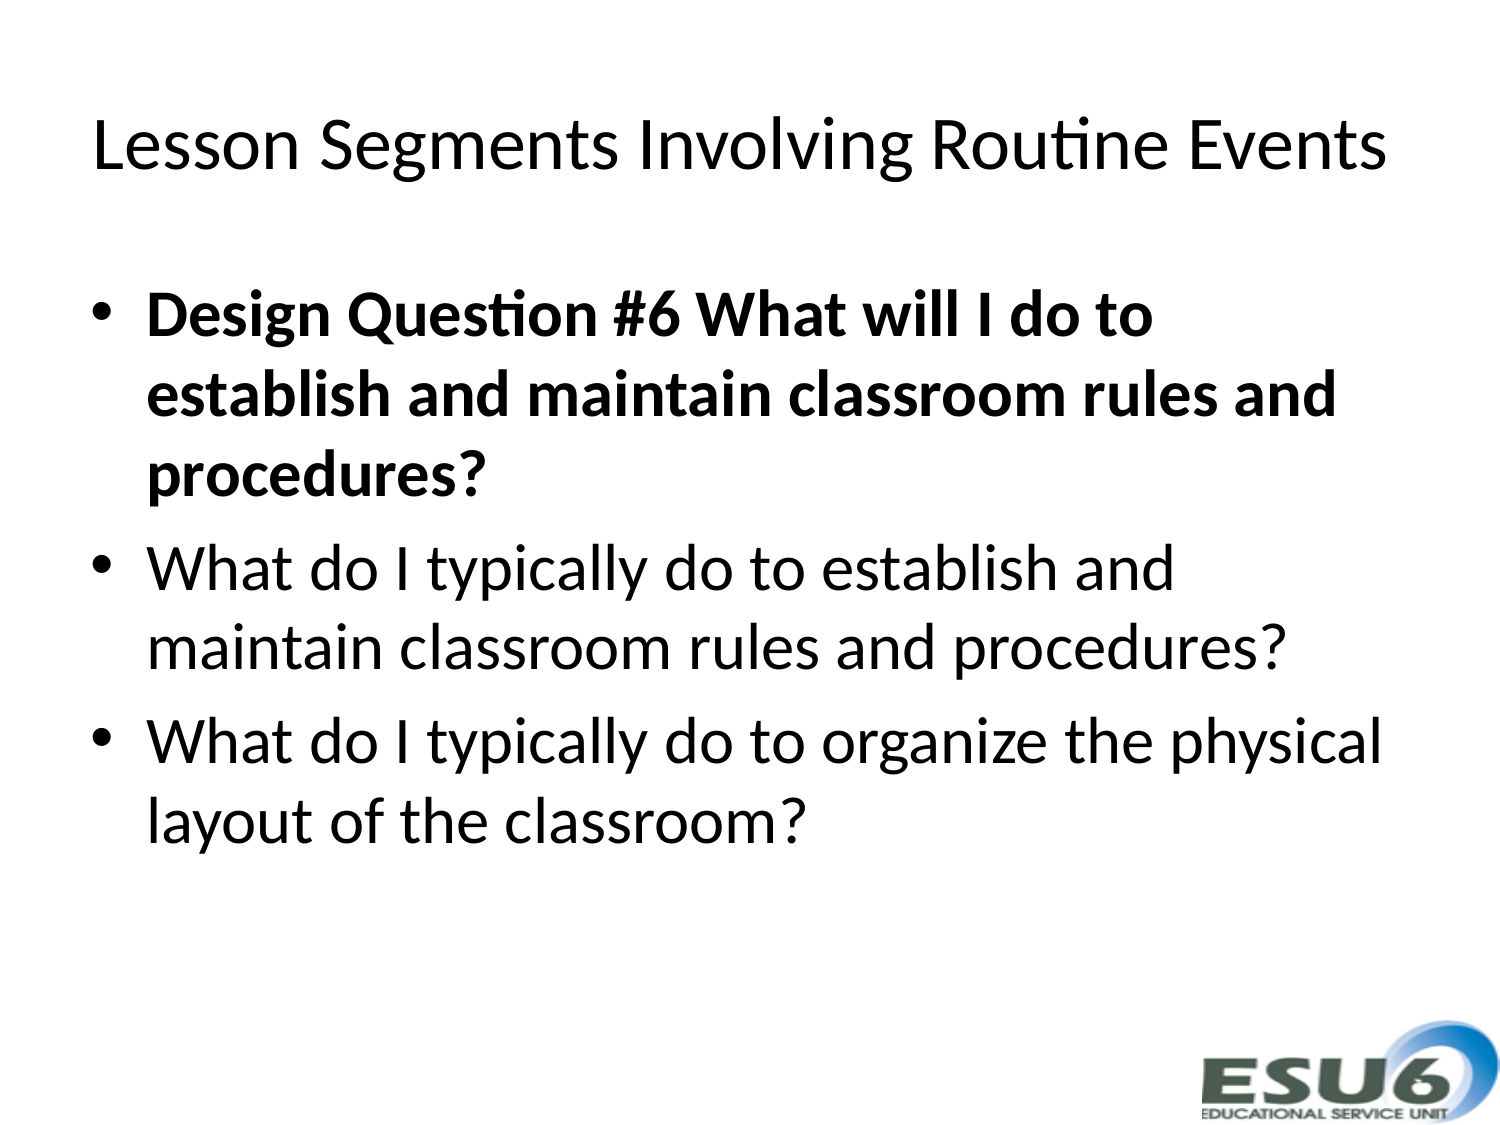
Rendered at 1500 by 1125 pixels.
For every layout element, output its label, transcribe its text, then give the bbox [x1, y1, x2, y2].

picture [1202, 1020, 1500, 1125]
list Design Question #6 What will I do to establish and maintain classroom rules and procedures? What do I typically do to establish and maintain classroom rules and procedures? What do I typically do to organize the physical layout of the classroom? [75, 262, 1425, 1005]
title Lesson Segments Involving Routine Events [75, 45, 1425, 233]
